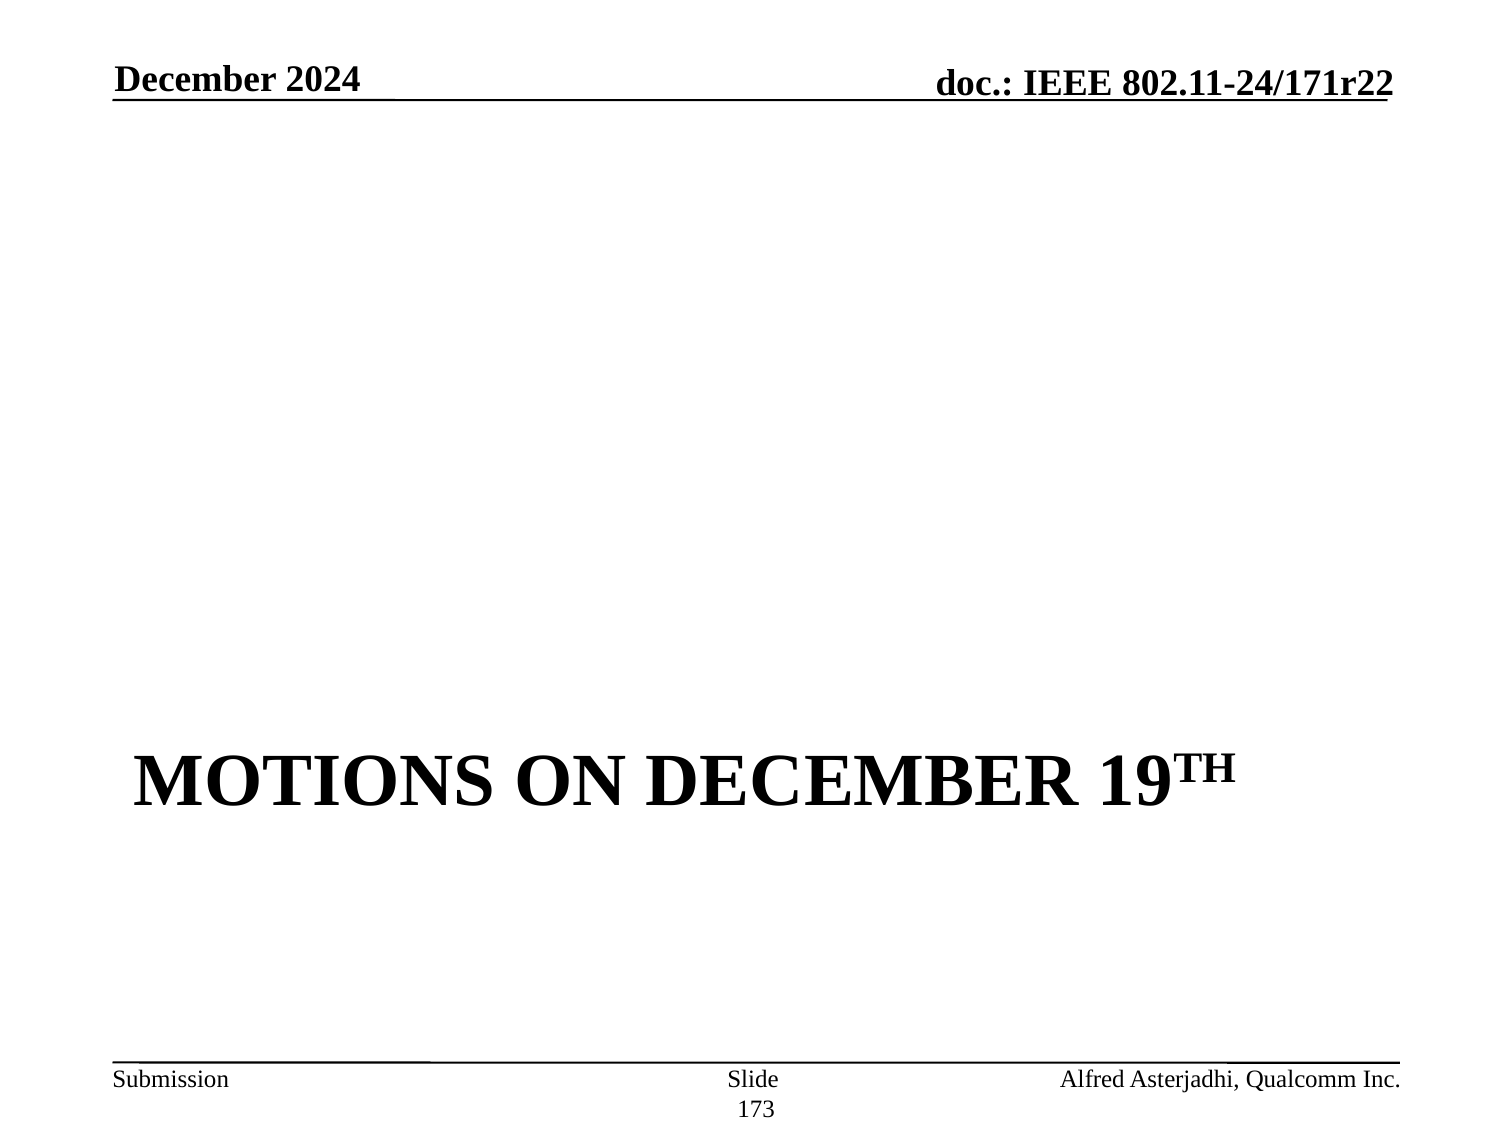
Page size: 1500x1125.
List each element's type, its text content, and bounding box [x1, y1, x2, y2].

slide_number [114, 54, 423, 100]
footer Alfred Asterjadhi, Qualcomm Inc. [878, 1061, 1402, 1093]
slide_number Slide 173 [712, 1061, 800, 1123]
title Motions on December 19th [118, 722, 1394, 947]
